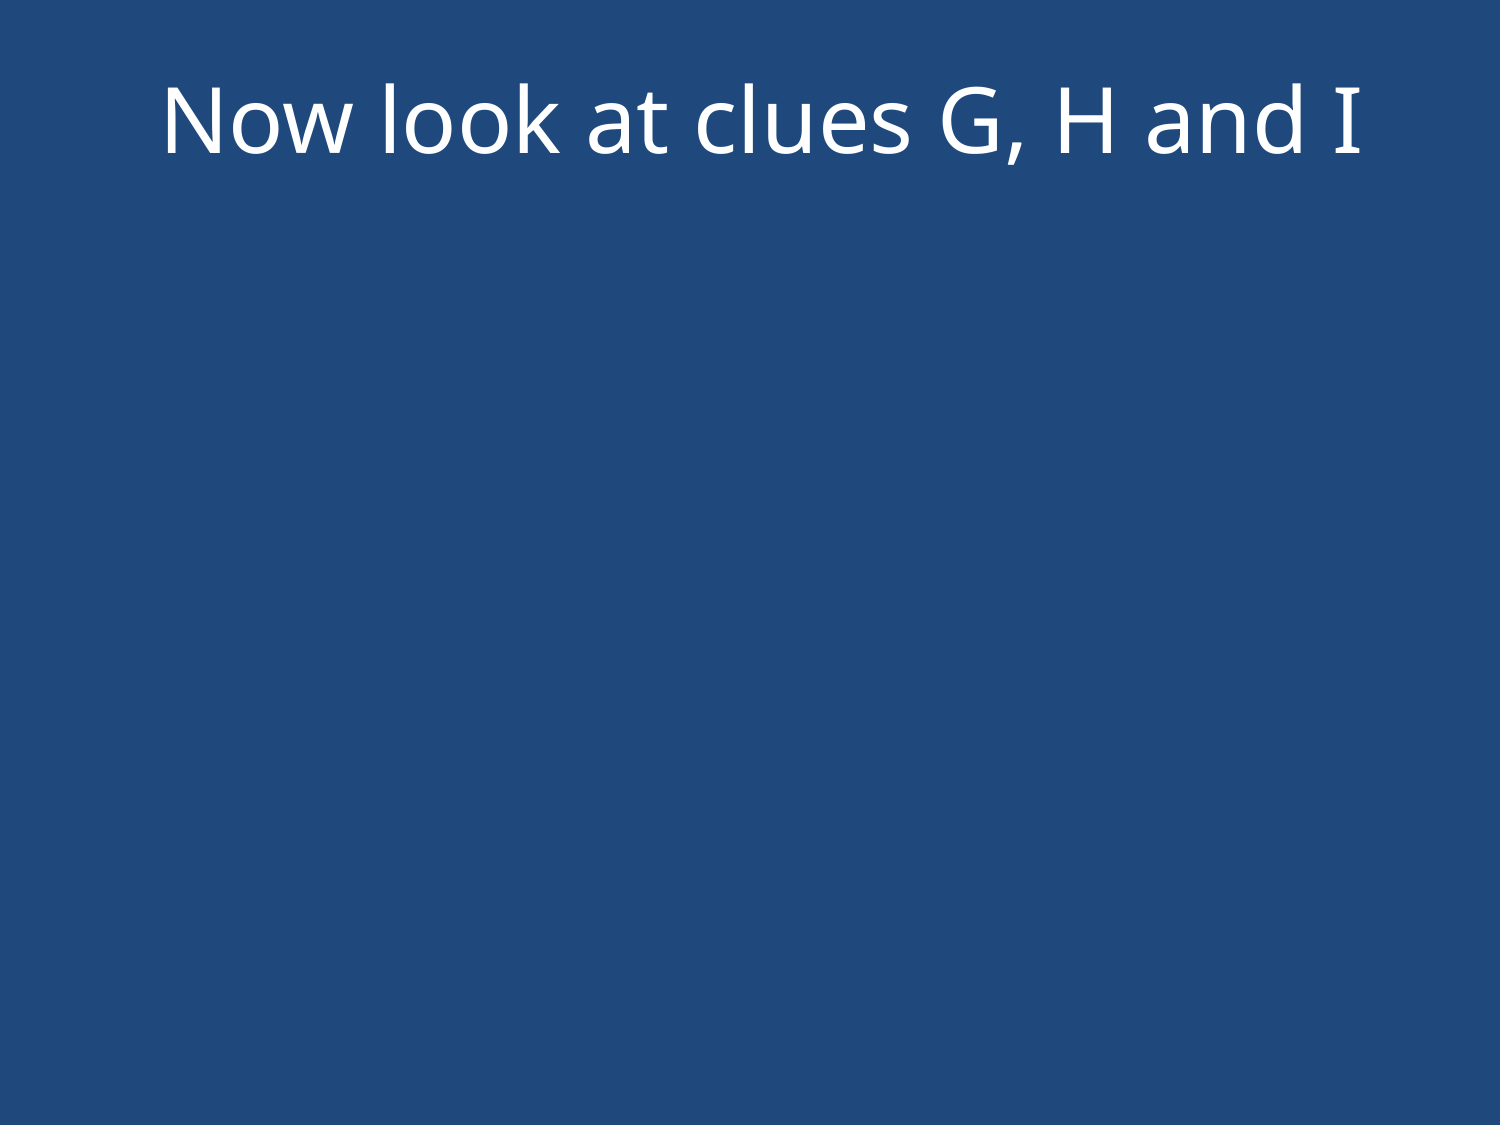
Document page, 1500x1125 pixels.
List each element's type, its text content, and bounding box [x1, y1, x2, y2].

text_box Now look at clues G, H and I [76, 54, 1447, 290]
